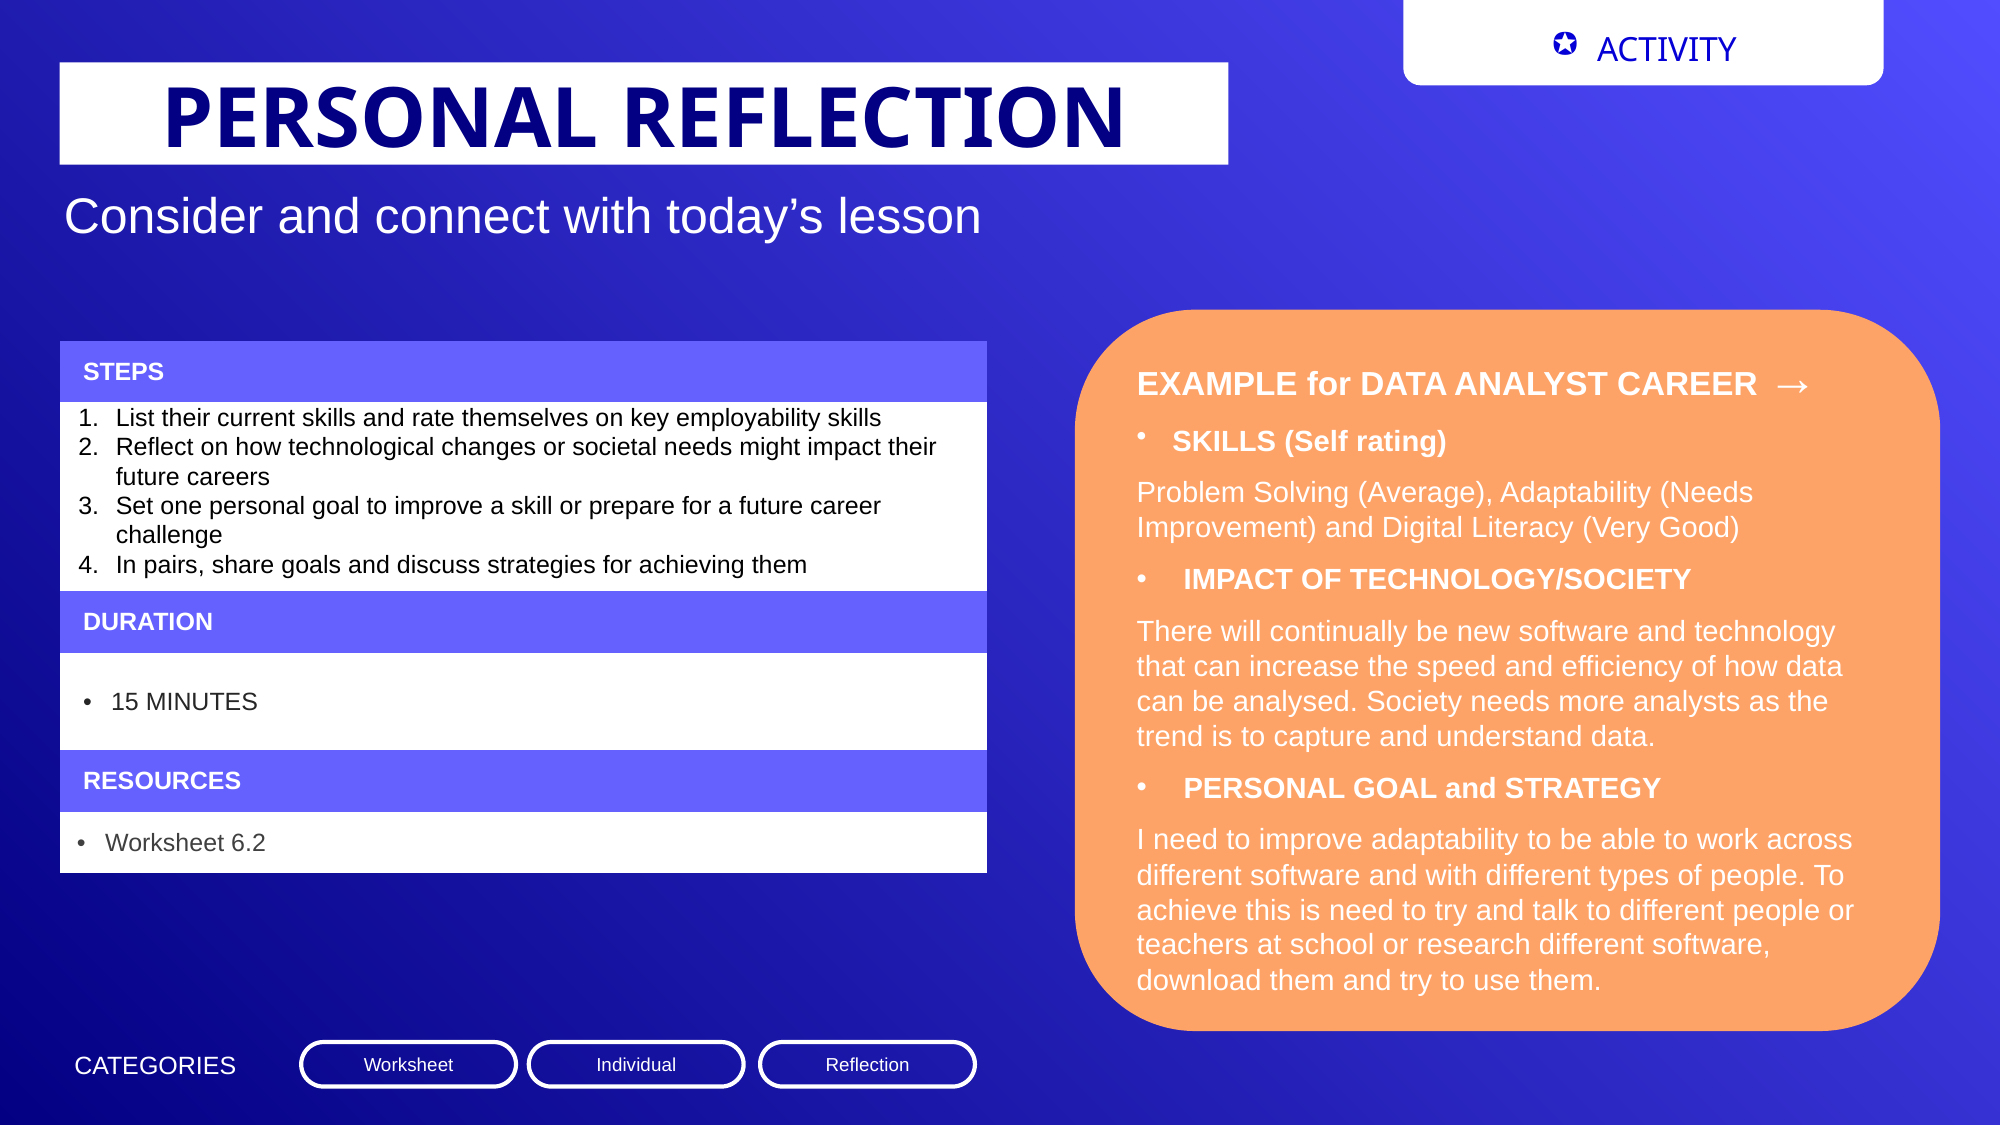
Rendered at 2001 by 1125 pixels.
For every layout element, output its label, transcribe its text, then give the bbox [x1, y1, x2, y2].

table_cell DURATION [60, 591, 987, 653]
table_cell Worksheet 6.2 [60, 812, 987, 873]
table_cell 15 MINUTES [60, 653, 987, 750]
text_box CATEGORIES [59, 1042, 275, 1087]
text_box Consider and connect with today’s lesson [48, 175, 1049, 251]
table_header STEPS [60, 341, 987, 402]
text_box EXAMPLE for DATA ANALYST CAREER → SKILLS (Self rating) Problem Solving (Average), Adaptability (Needs Improvement) and Digital Literacy (Very Good) IMPACT OF TECHNOLOGY/SOCIETY There will continually be new software and technology that can increase the speed and efficiency of how data can be analysed. Society needs more analysts as the trend is to capture and understand data. PERSONAL GOAL and STRATEGY I need to improve adaptability to be able to work across different software and with different types of people. To achieve this is need to try and talk to different people or teachers at school or research different software, download them and try to use them. [1074, 309, 1941, 1032]
text_box Individual [526, 1039, 746, 1089]
text_box Worksheet [299, 1039, 519, 1089]
text_box ACTIVITY [1401, 0, 1886, 88]
text_box Reflection [758, 1039, 978, 1089]
text_box PERSONAL REFLECTION [59, 62, 1229, 165]
table_cell List their current skills and rate themselves on key employability skills Reflect on how technological changes or societal needs might impact their future careers Set one personal goal to improve a skill or prepare for a future career challenge In pairs, share goals and discuss strategies for achieving them [60, 402, 987, 591]
table_cell RESOURCES [60, 750, 987, 812]
